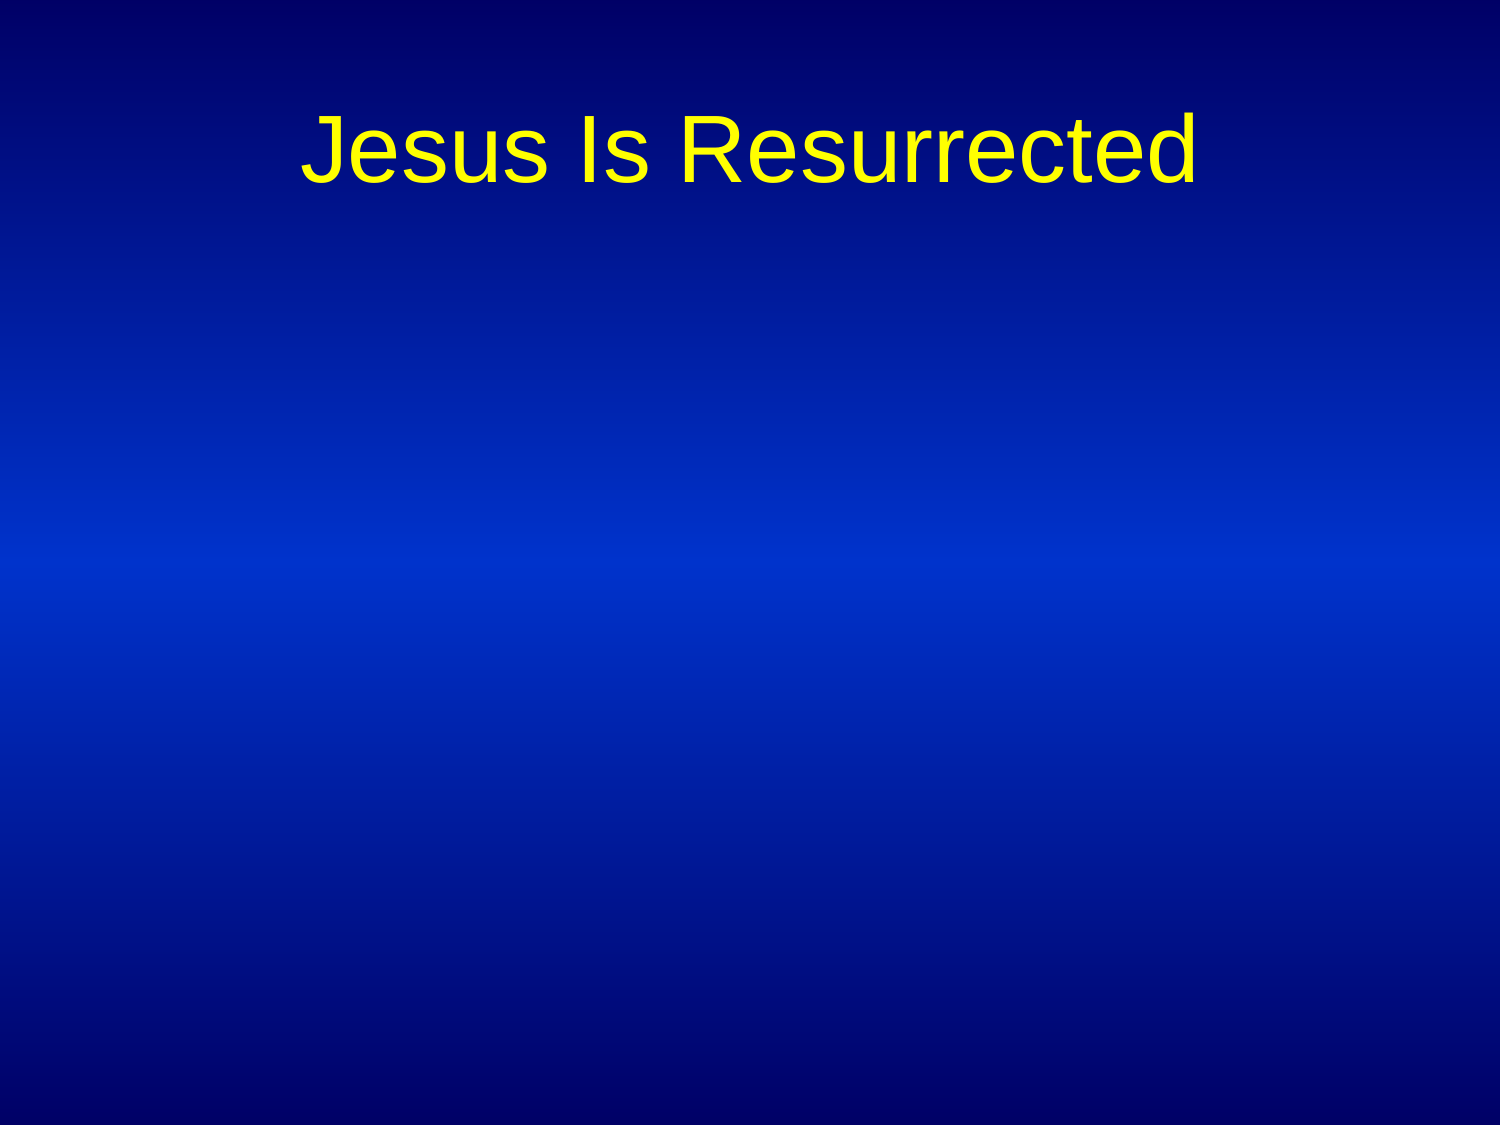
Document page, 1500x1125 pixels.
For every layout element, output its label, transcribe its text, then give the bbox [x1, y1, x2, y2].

title Jesus Is Resurrected [37, 50, 1463, 238]
